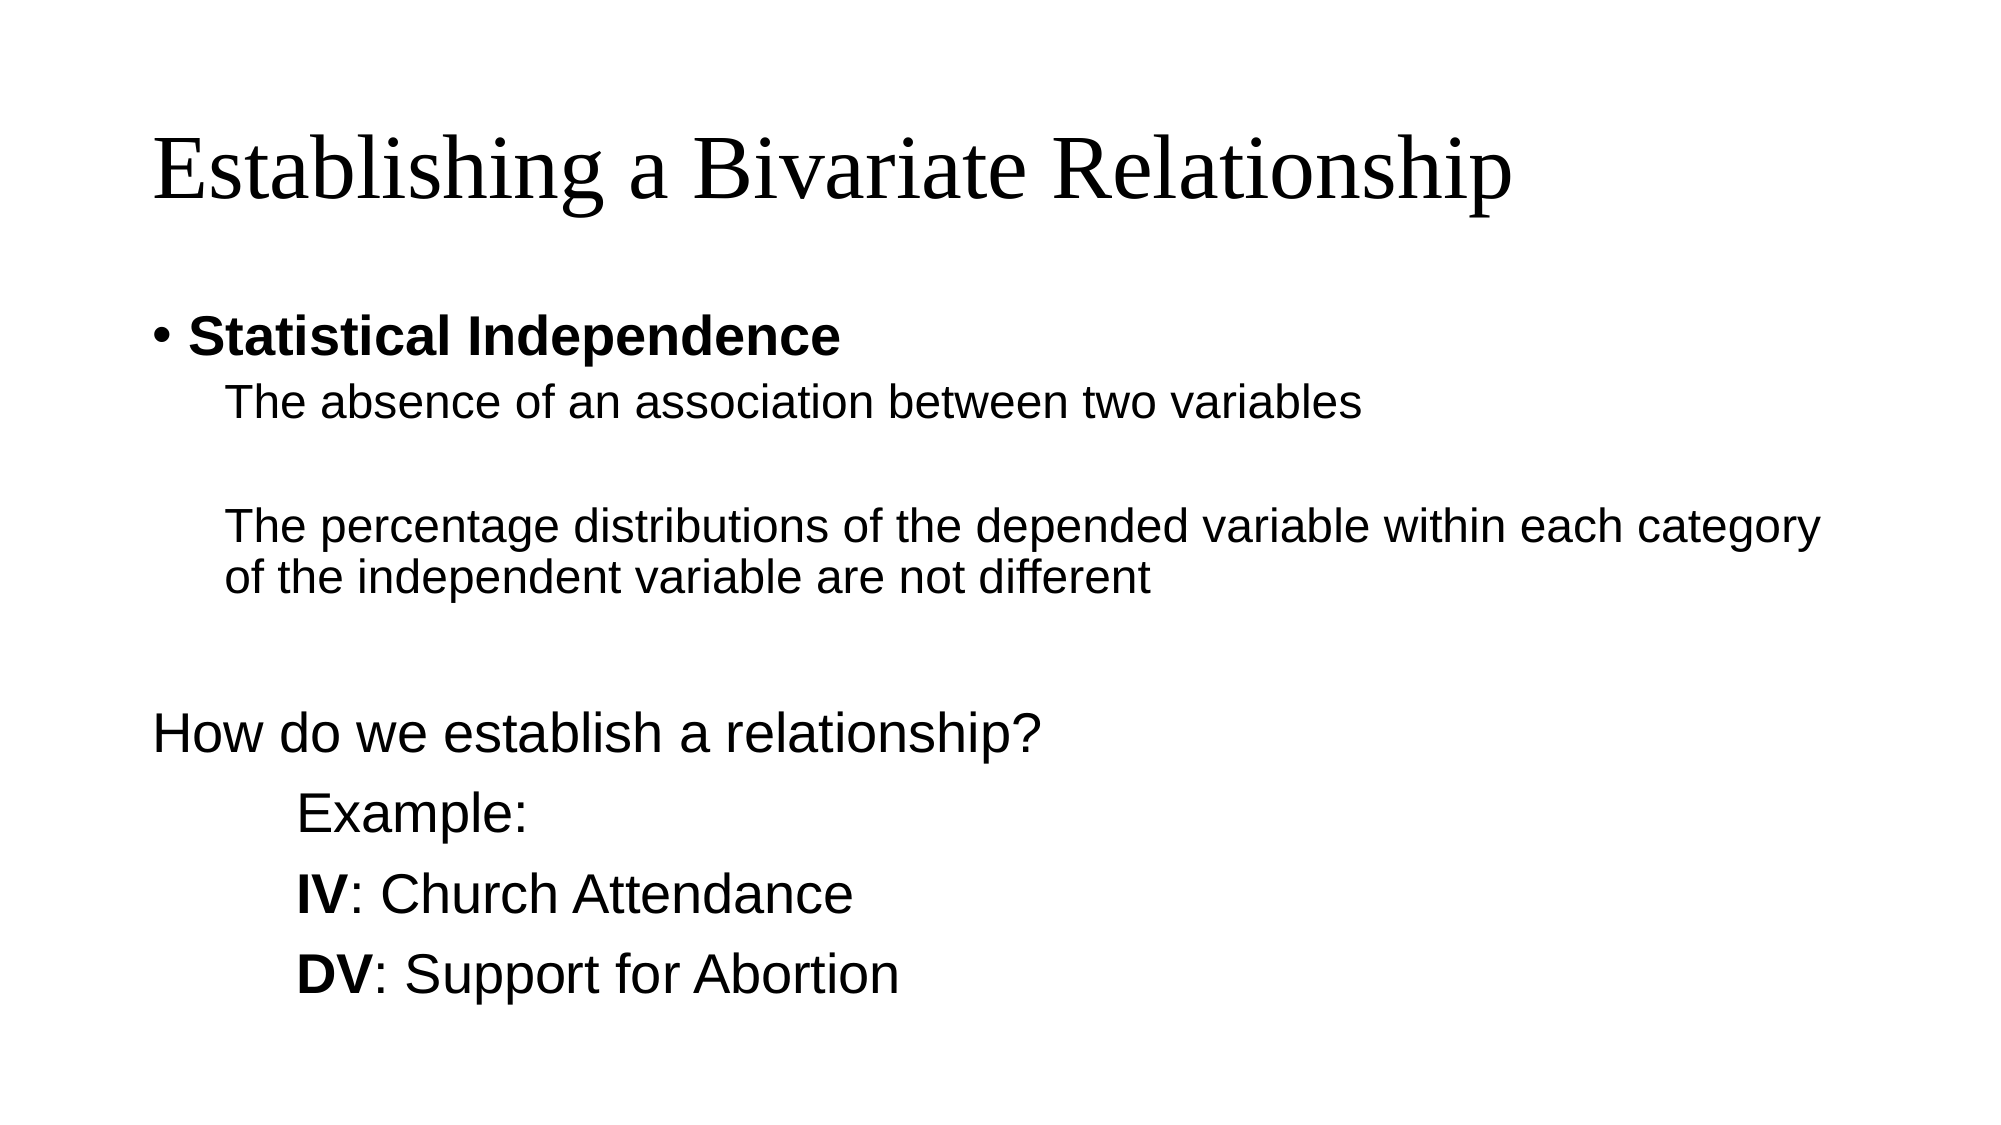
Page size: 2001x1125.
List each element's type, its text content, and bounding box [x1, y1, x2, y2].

title Establishing a Bivariate Relationship [137, 59, 1863, 278]
list Statistical Independence The absence of an association between two variables The percentage distributions of the depended variable within each category of the independent variable are not different How do we establish a relationship? Example: IV: Church Attendance DV: Support for Abortion [137, 299, 1863, 1014]
